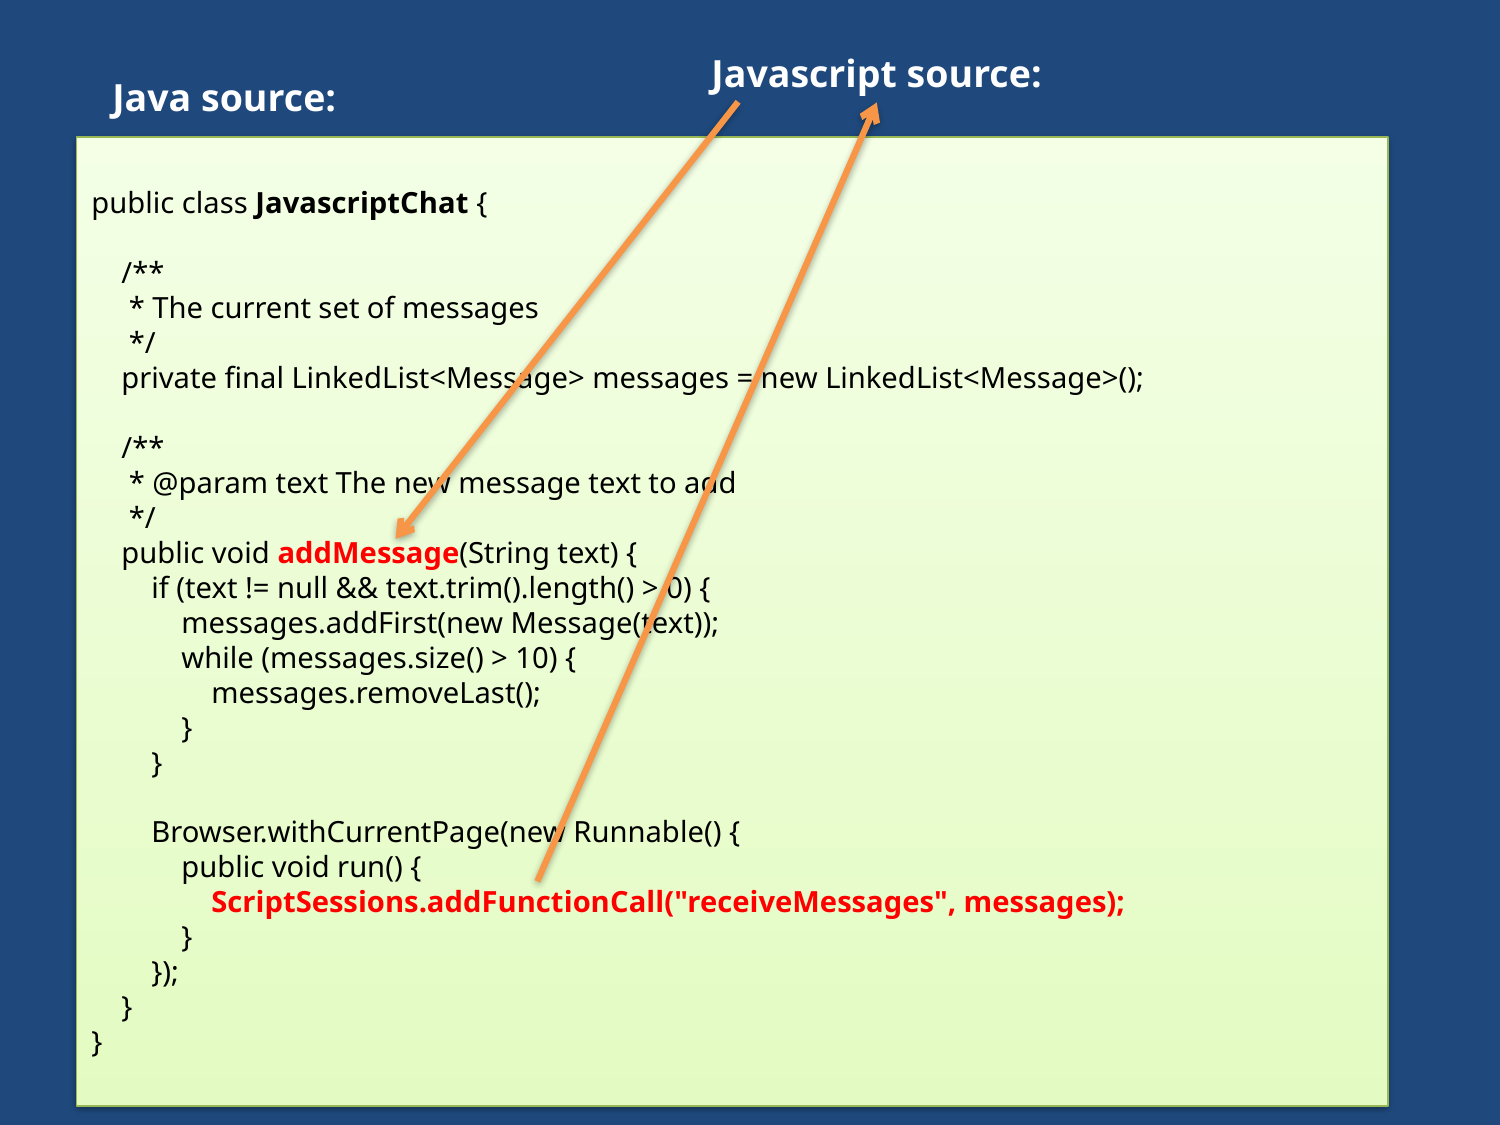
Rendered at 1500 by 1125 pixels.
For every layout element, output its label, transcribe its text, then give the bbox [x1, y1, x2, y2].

text_box public class JavascriptChat { /** * The current set of messages */ private final LinkedList<Message> messages = new LinkedList<Message>(); /** * @param text The new message text to add */ public void addMessage(String text) { if (text != null && text.trim().length() > 0) { messages.addFirst(new Message(text)); while (messages.size() > 10) { messages.removeLast(); } } Browser.withCurrentPage(new Runnable() { public void run() { ScriptSessions.addFunctionCall("receiveMessages", messages); } }); } } [76, 136, 1389, 1107]
text_box Javascript source: [696, 42, 1057, 103]
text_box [317, 322, 1097, 663]
text_box Java source: [97, 66, 352, 127]
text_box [348, 148, 786, 321]
